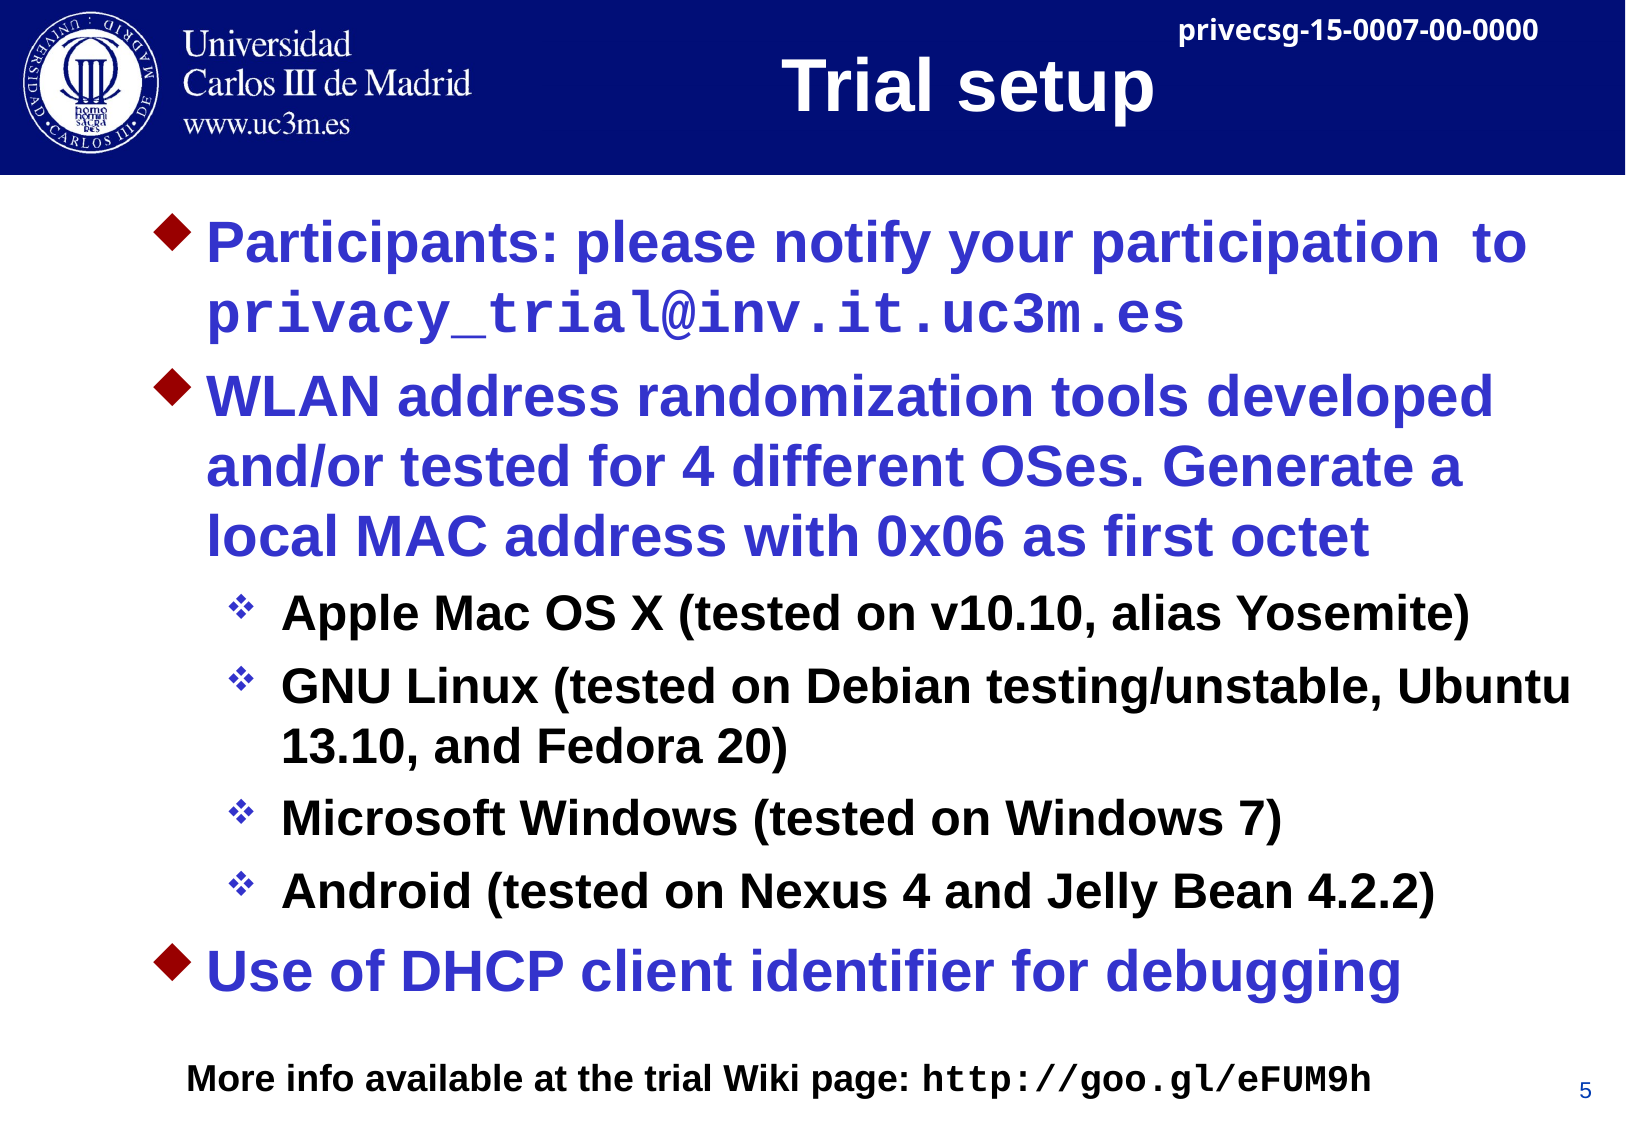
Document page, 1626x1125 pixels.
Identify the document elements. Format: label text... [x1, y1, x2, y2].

list Participants: please notify your participation to privacy_trial@inv.it.uc3m.es WLAN address randomization tools developed and/or tested for 4 different OSes. Generate a local MAC address with 0x06 as first octet Apple Mac OS X (tested on v10.10, alias Yosemite) GNU Linux (tested on Debian testing/unstable, Ubuntu 13.10, and Fedora 20) Microsoft Windows (tested on Windows 7) Android (tested on Nexus 4 and Jelly Bean 4.2.2) Use of DHCP client identifier for debugging [134, 196, 1593, 1024]
text_box More info available at the trial Wiki page: http://goo.gl/eFUM9h [171, 1046, 1387, 1107]
picture [0, 0, 1626, 175]
title Trial setup [448, 46, 1489, 129]
